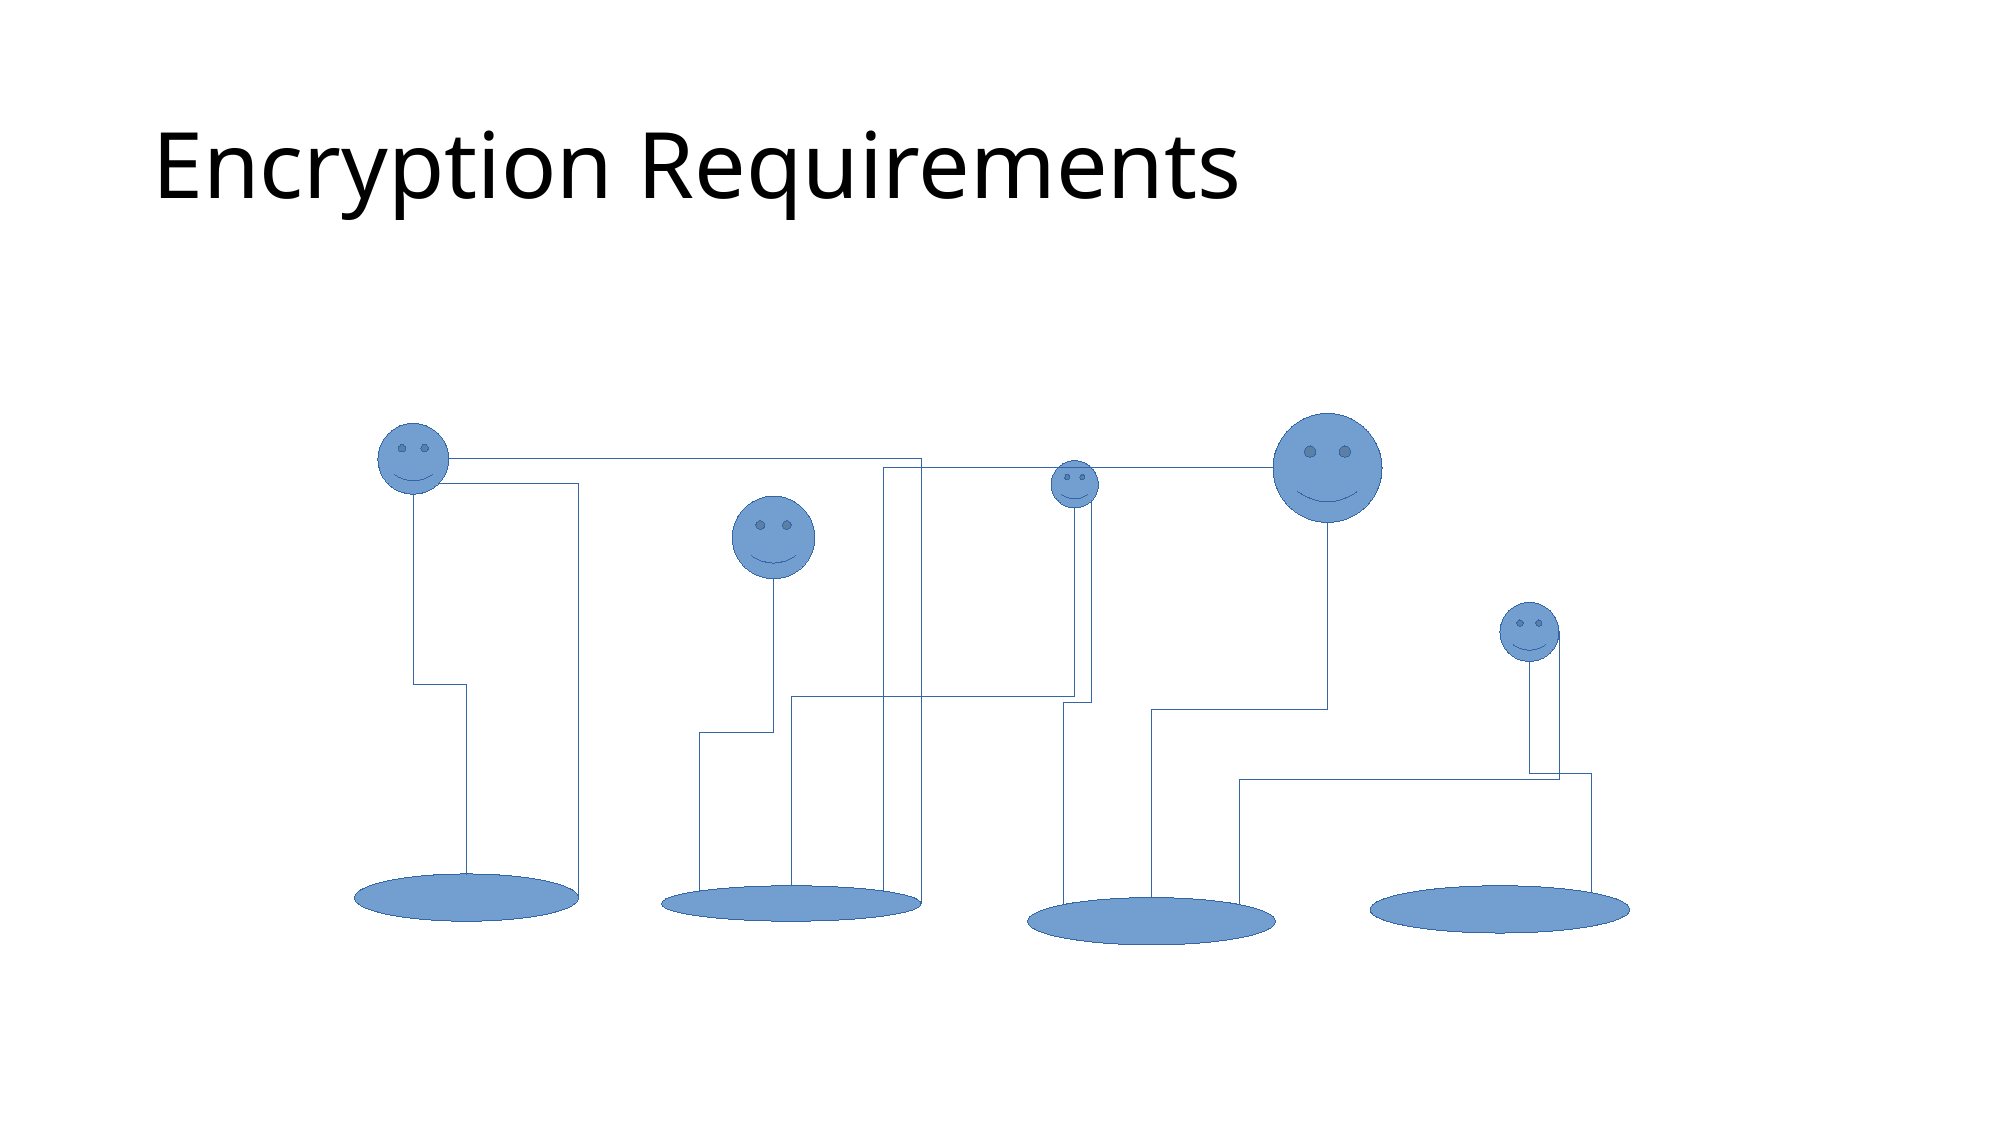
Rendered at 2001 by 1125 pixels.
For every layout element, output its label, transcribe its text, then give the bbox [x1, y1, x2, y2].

text_box [354, 877, 556, 922]
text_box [413, 493, 433, 875]
text_box Encryption Requirements [137, 59, 1863, 278]
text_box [882, 429, 1290, 892]
text_box [1027, 901, 1276, 945]
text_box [699, 578, 774, 892]
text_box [438, 483, 443, 898]
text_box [1238, 652, 1509, 905]
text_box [1294, 522, 1328, 651]
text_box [1529, 661, 1593, 893]
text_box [791, 507, 877, 887]
text_box [1370, 885, 1630, 934]
text_box [677, 912, 906, 922]
text_box [377, 423, 449, 495]
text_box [448, 458, 922, 904]
text_box [1290, 413, 1383, 523]
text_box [1063, 901, 1092, 905]
text_box [1499, 602, 1559, 662]
